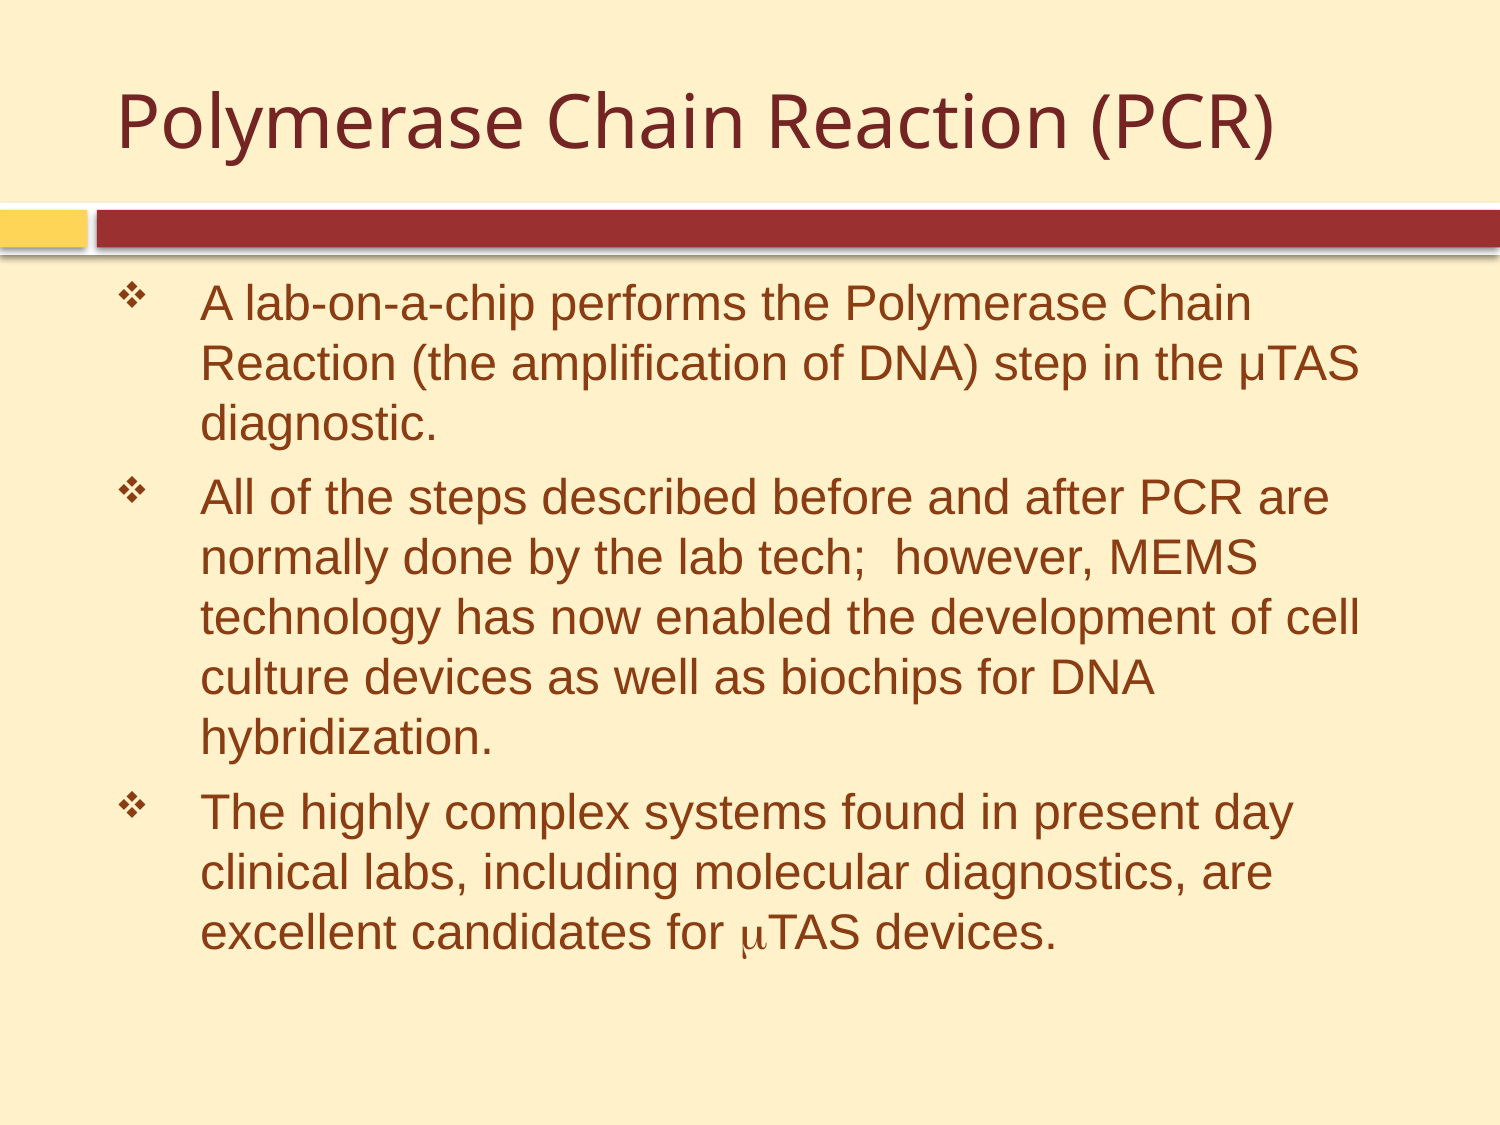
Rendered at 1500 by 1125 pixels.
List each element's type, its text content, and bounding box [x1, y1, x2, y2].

list A lab-on-a-chip performs the Polymerase Chain Reaction (the amplification of DNA) step in the μTAS diagnostic. All of the steps described before and after PCR are normally done by the lab tech; however, MEMS technology has now enabled the development of cell culture devices as well as biochips for DNA hybridization. The highly complex systems found in present day clinical labs, including molecular diagnostics, are excellent candidates for mTAS devices. [100, 262, 1438, 1000]
title Polymerase Chain Reaction (PCR) [100, 37, 1438, 200]
